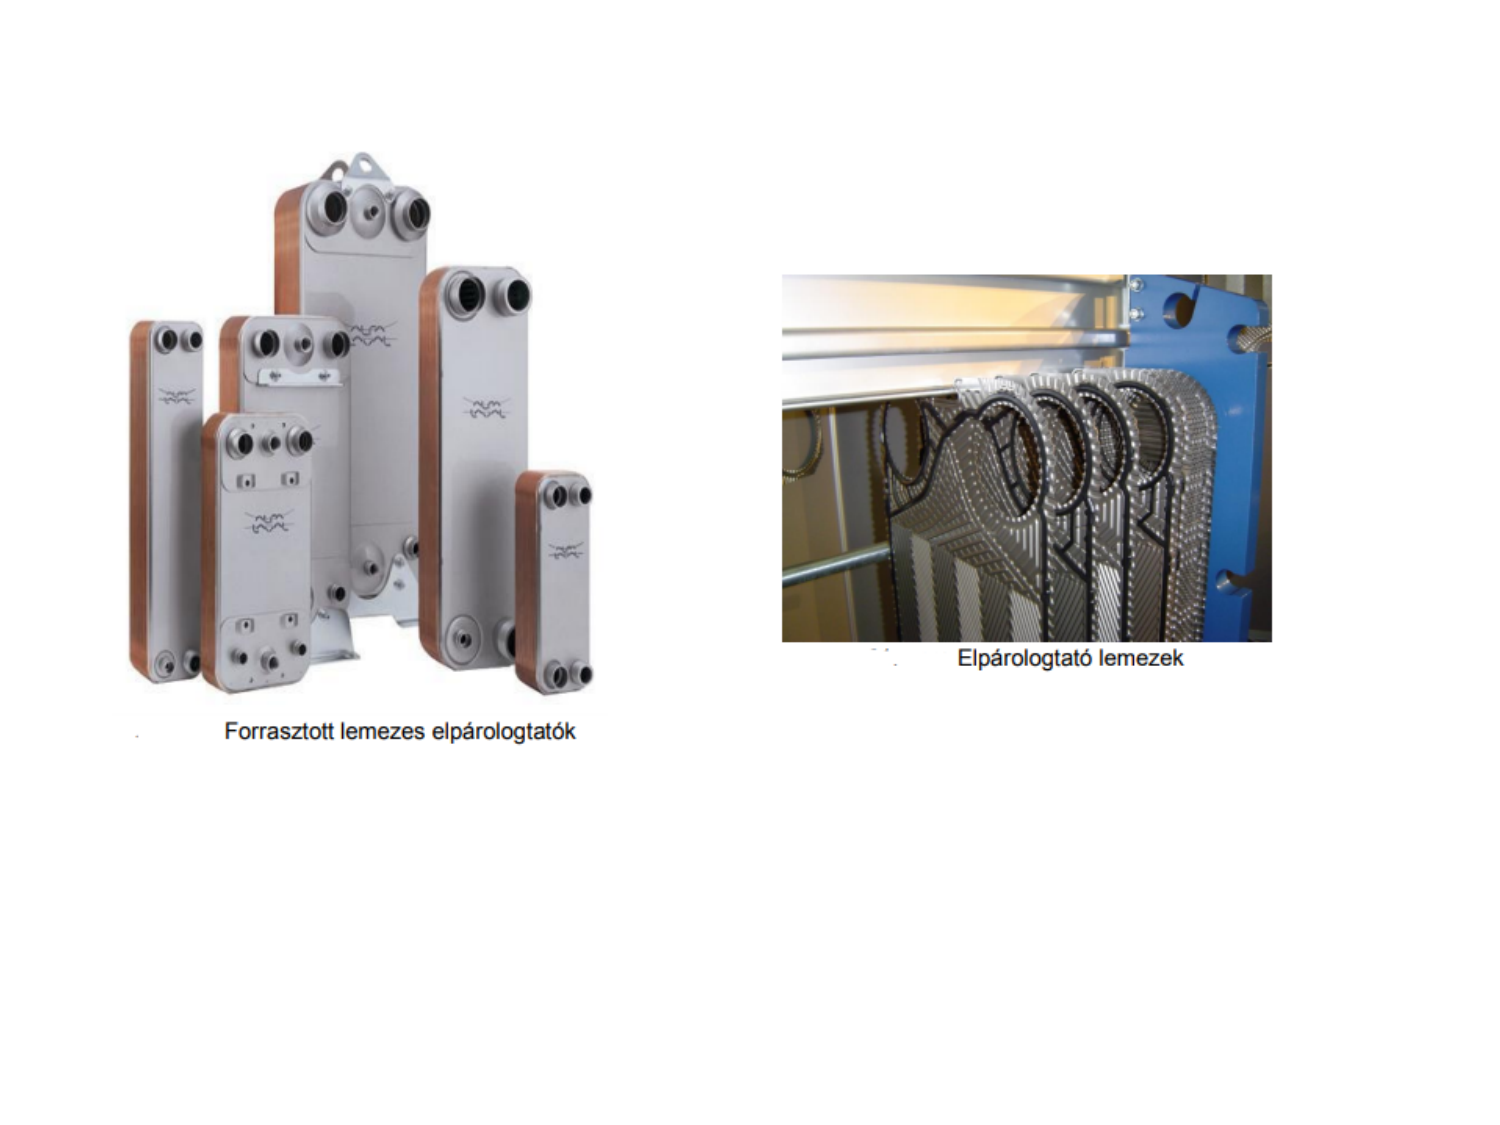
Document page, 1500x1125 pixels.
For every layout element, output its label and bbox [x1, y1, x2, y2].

picture [773, 266, 1277, 691]
picture [111, 113, 608, 769]
